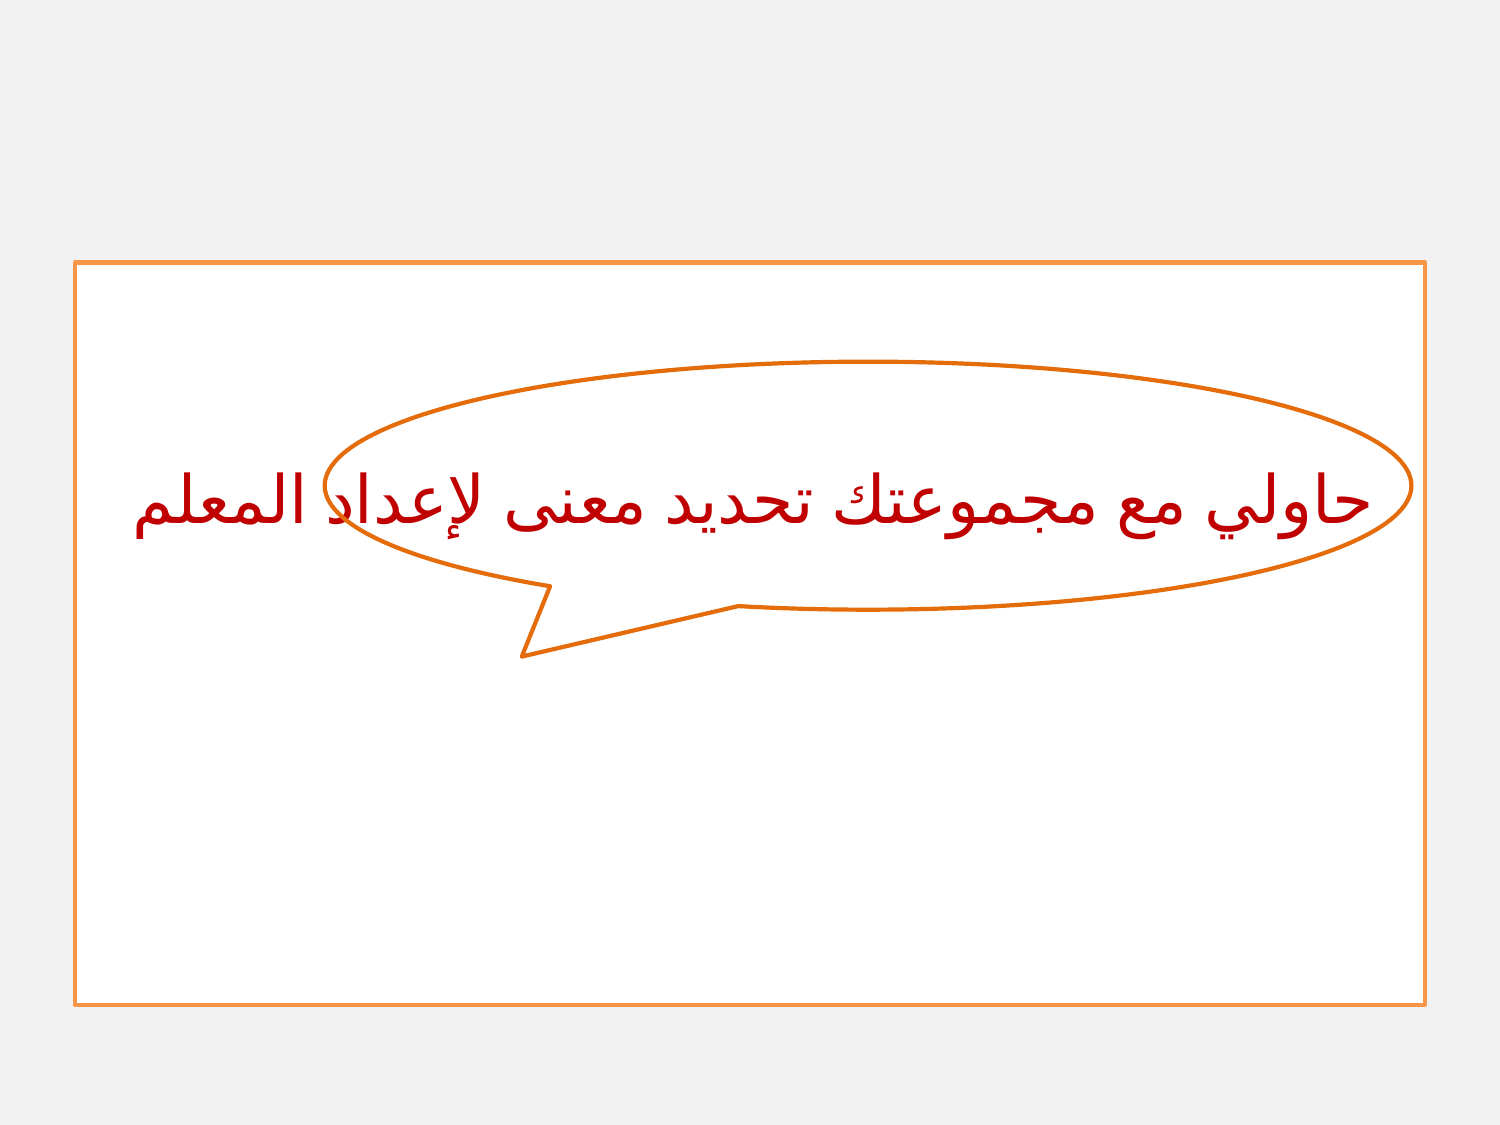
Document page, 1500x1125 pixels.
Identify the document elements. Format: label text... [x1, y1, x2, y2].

list حاولي مع مجموعتك تحديد معنى لإعداد المعلم [73, 260, 1427, 1007]
text_box [322, 359, 1414, 659]
